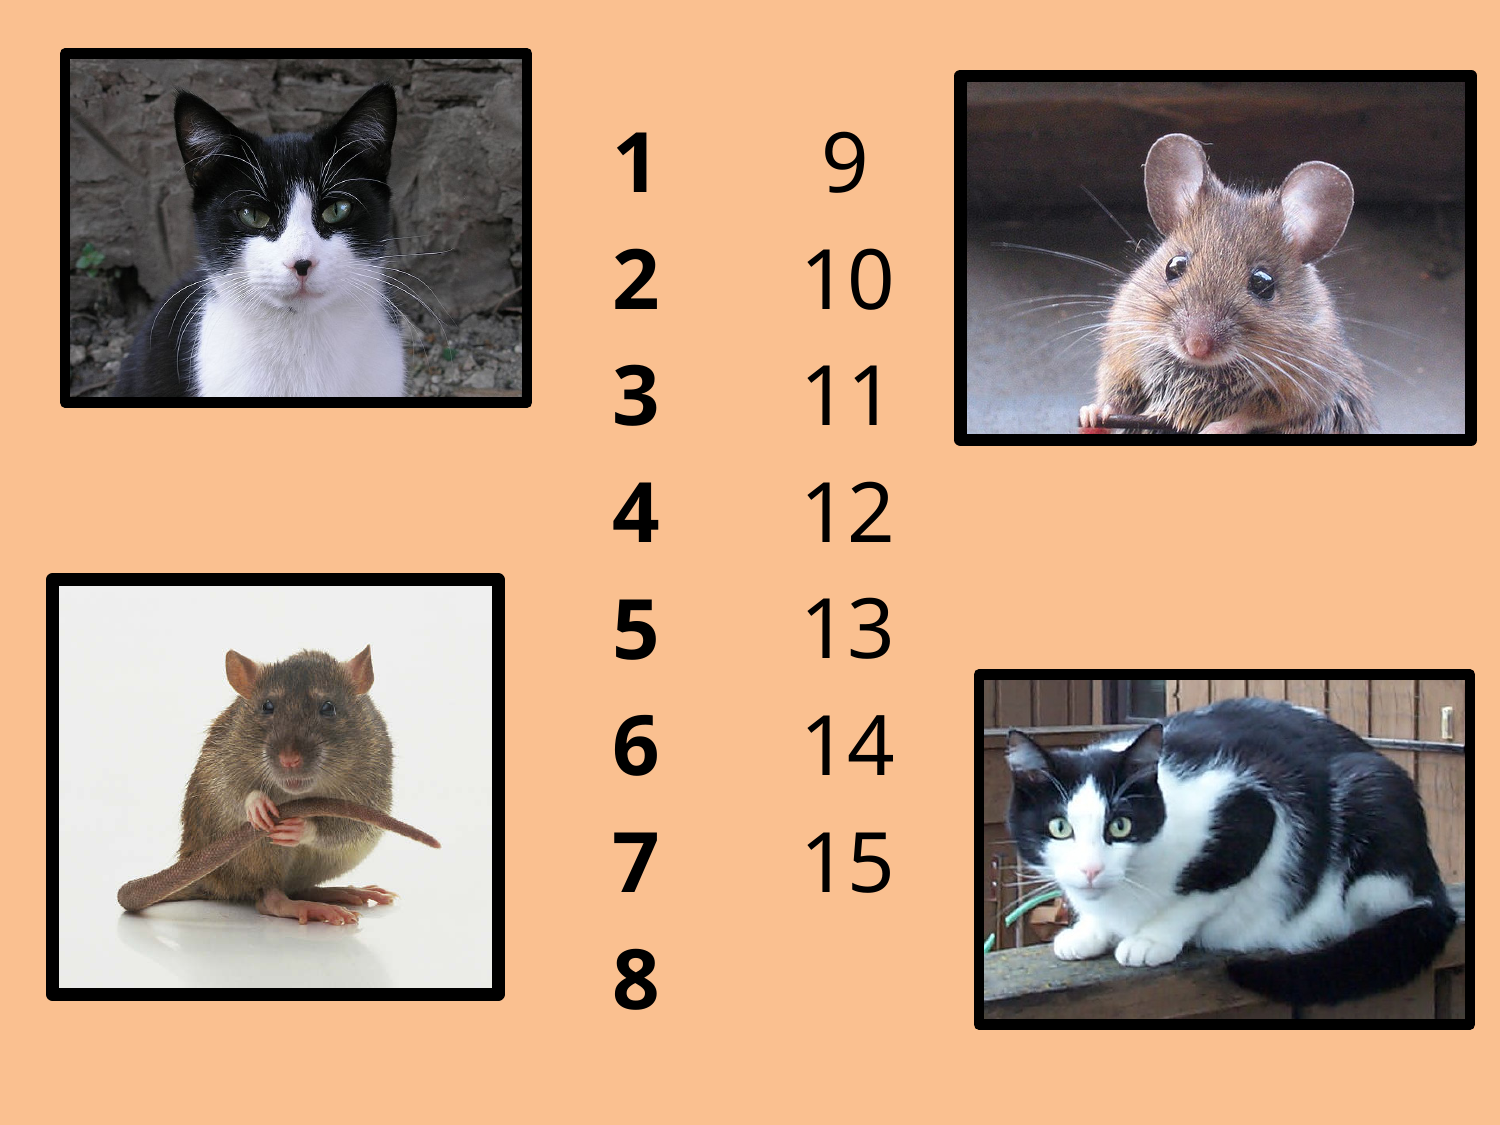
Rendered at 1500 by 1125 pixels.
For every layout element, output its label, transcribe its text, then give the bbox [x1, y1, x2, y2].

picture [58, 585, 493, 989]
picture [70, 58, 523, 398]
picture [983, 679, 1466, 1020]
text_box 9 10 11 12 13 14 15 [785, 101, 975, 1097]
list 1 2 3 4 5 6 7 8 [597, 101, 705, 1097]
picture [966, 81, 1466, 434]
